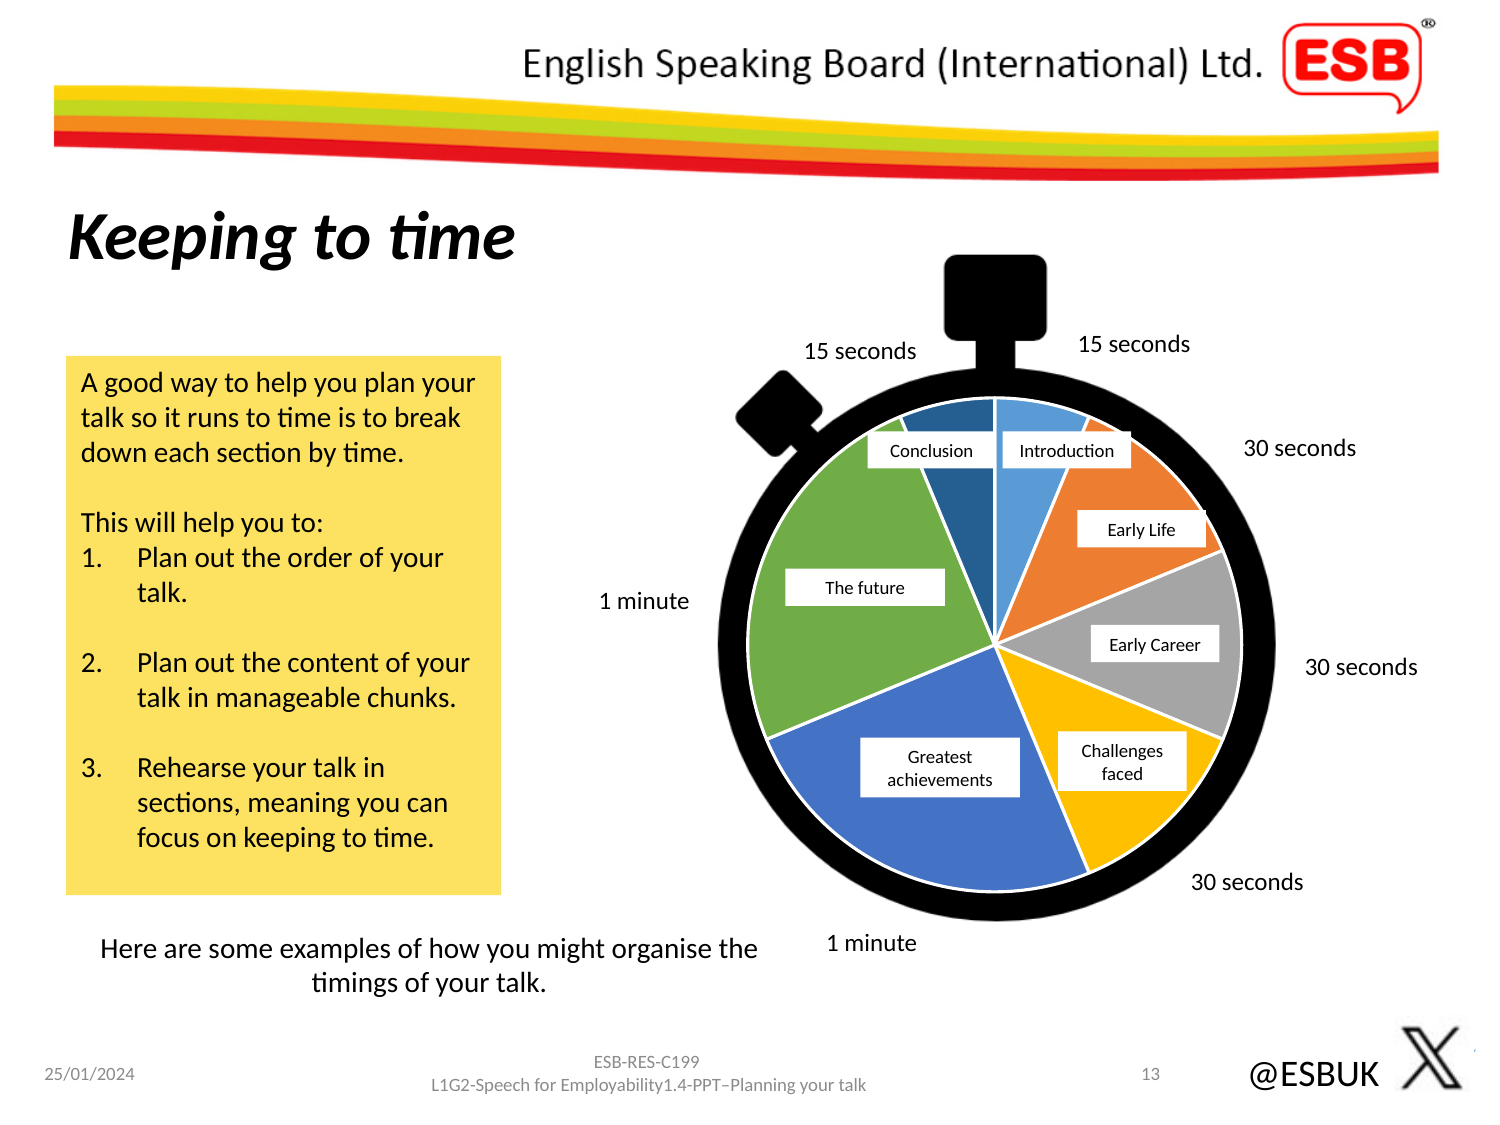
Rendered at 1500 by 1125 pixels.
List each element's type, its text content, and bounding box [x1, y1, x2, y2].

picture [0, 0, 1500, 189]
title Keeping to time [53, 160, 1347, 315]
text_box Here are some examples of how you might organise the timings of your talk. [66, 921, 793, 1007]
slide_number 13 [930, 1042, 1176, 1103]
text_box 30 seconds [1406, 642, 1433, 688]
text_box A good way to help you plan your talk so it runs to time is to break down each section by time. This will help you to: Plan out the order of your talk. Plan out the content of your talk in manageable chunks. Rehearse your talk in sections, meaning you can focus on keeping to time. [66, 355, 502, 896]
picture [1394, 1015, 1476, 1102]
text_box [583, 224, 1406, 972]
footer ESB-RES-C199 L1G2-Speech for Employability1.4-PPT–Planning your talk [395, 1042, 902, 1103]
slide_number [29, 1042, 367, 1103]
